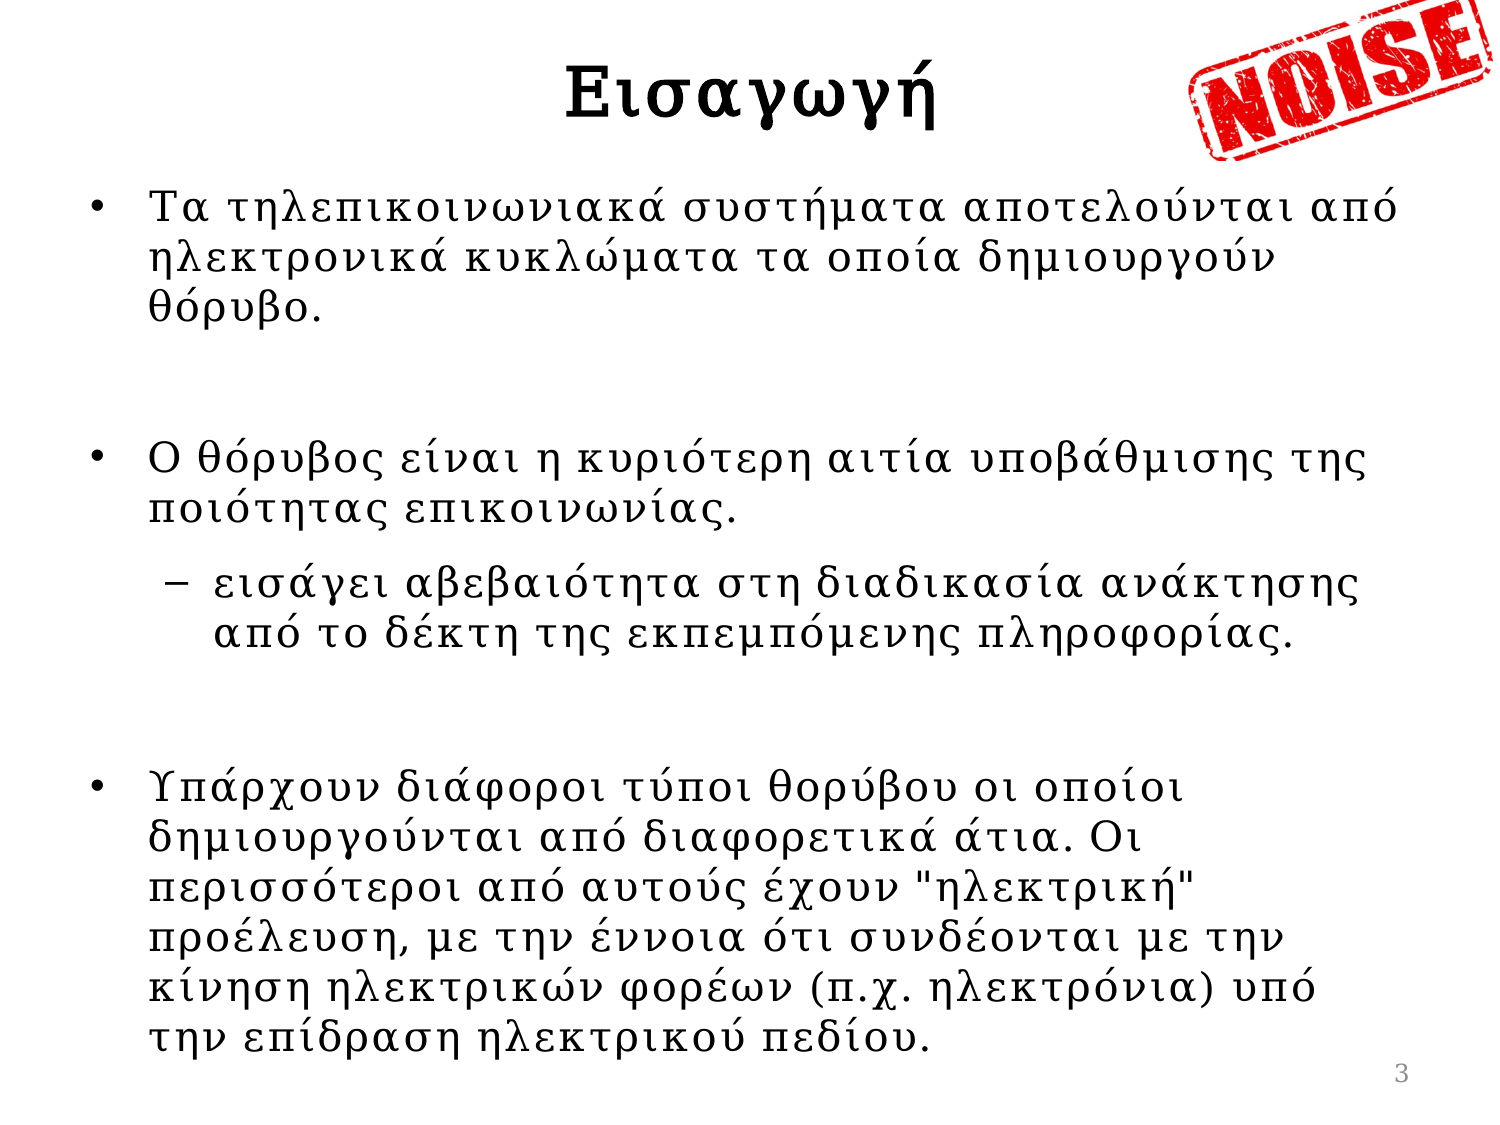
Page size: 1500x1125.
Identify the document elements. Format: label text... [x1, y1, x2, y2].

picture [1177, 0, 1500, 162]
list Τα τηλεπικοινωνιακά συστήματα αποτελούνται από ηλεκτρονικά κυκλώματα τα οποία δημιουργούν θόρυβο. Ο θόρυβος είναι η κυριότερη αιτία υποβάθμισης της ποιότητας επικοινωνίας. εισάγει αβεβαιότητα στη διαδικασία ανάκτησης από το δέκτη της εκπεμπόμενης πληροφορίας. Υπάρχουν διάφοροι τύποι θορύβου οι οποίοι δημιουργούνται από διαφορετικά άτια. Οι περισσότεροι από αυτούς έχουν "ηλεκτρική" προέλευση, με την έννοια ότι συνδέονται με την κίνηση ηλεκτρικών φορέων (π.χ. ηλεκτρόνια) υπό την επίδραση ηλεκτρικού πεδίου. [75, 172, 1425, 1024]
title Εισαγωγή [75, 19, 1172, 159]
slide_number 3 [1222, 1042, 1425, 1103]
